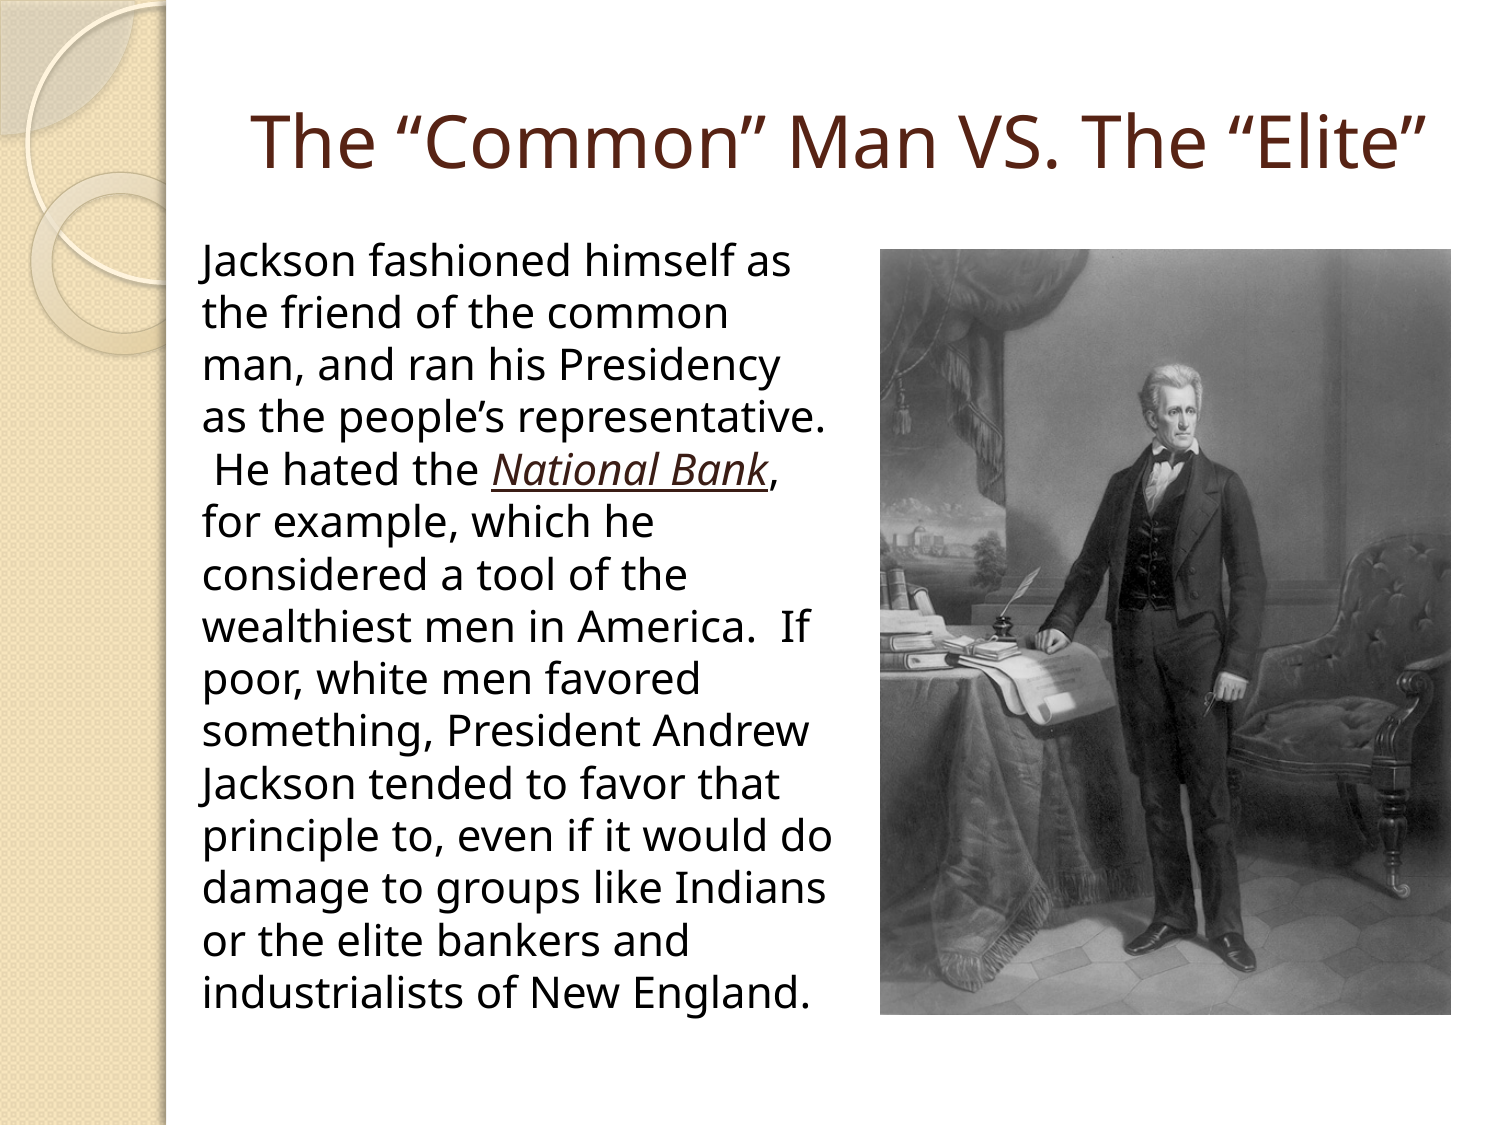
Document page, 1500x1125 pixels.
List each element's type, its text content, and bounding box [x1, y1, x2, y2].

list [880, 249, 1451, 1016]
title The “Common” Man VS. The “Elite” [235, 45, 1466, 233]
list Jackson fashioned himself as the friend of the common man, and ran his Presidency as the people’s representative. He hated the National Bank, for example, which he considered a tool of the wealthiest men in America. If poor, white men favored something, President Andrew Jackson tended to favor that principle to, even if it would do damage to groups like Indians or the elite bankers and industrialists of New England. [174, 224, 850, 1078]
